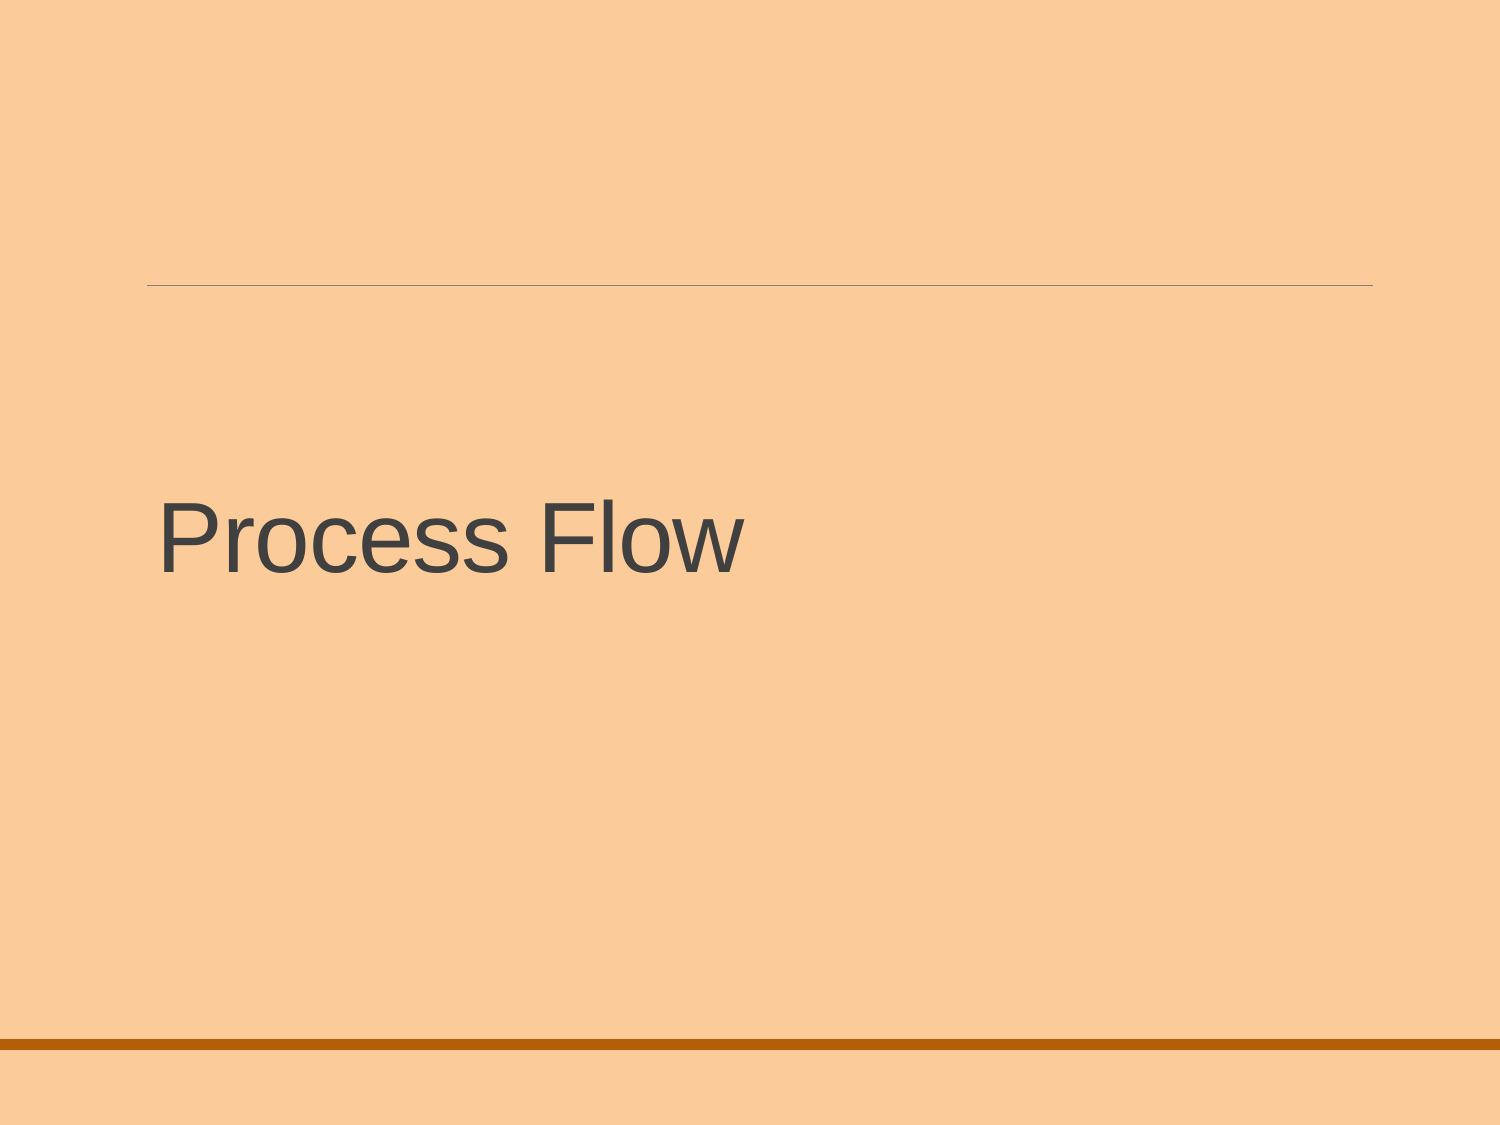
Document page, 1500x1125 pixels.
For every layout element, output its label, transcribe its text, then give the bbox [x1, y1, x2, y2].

title Process Flow [141, 362, 1380, 601]
